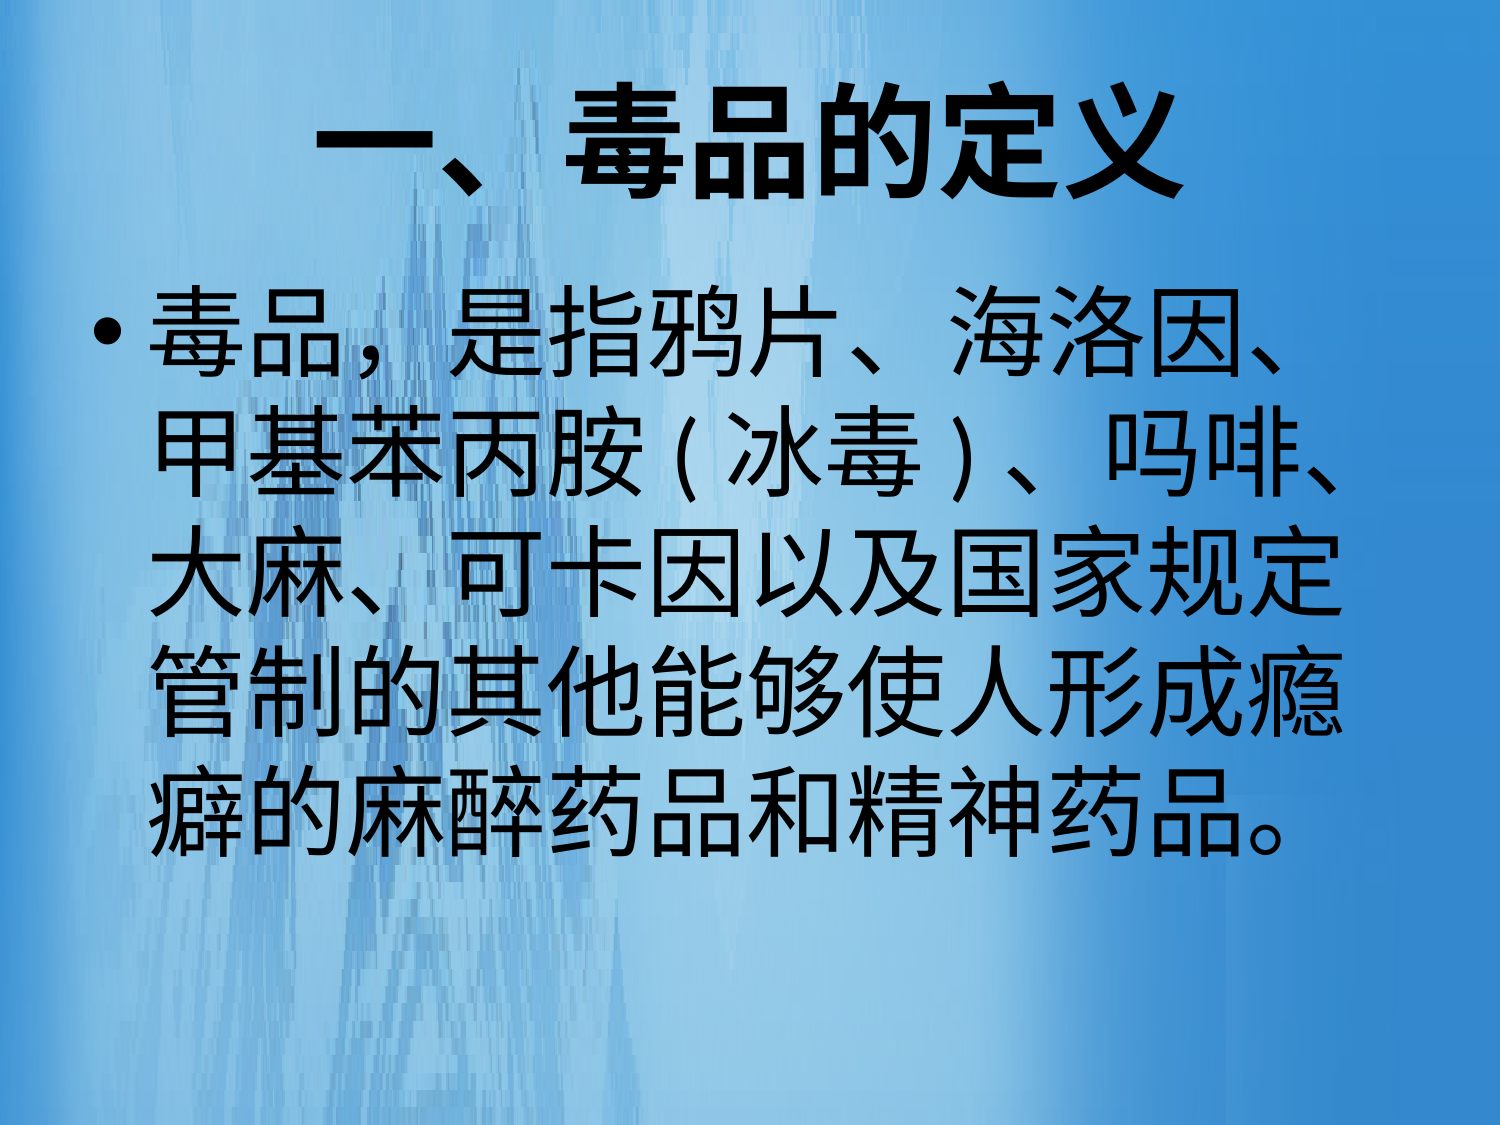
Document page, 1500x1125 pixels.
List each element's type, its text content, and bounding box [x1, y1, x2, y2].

picture [0, 0, 1500, 1125]
list 毒品，是指鸦片、海洛因、甲基苯丙胺(冰毒)、吗啡、大麻、可卡因以及国家规定管制的其他能够使人形成瘾癖的麻醉药品和精神药品。 [75, 262, 1425, 1005]
title 一、毒品的定义 [75, 45, 1425, 233]
